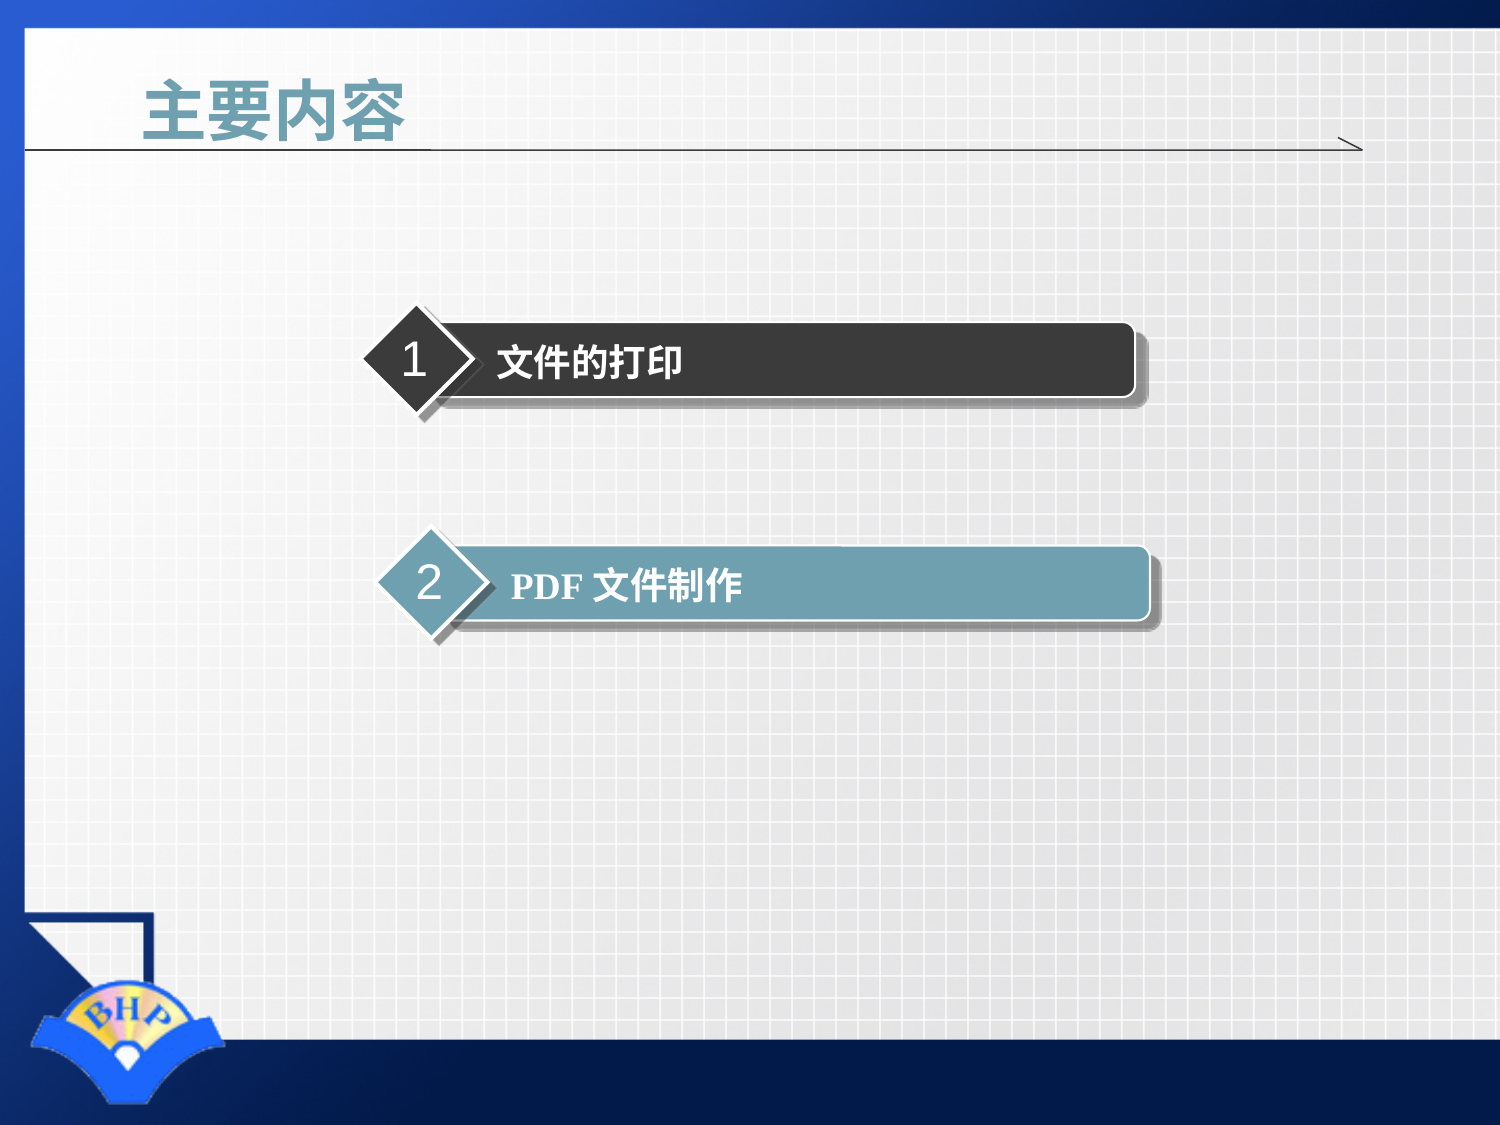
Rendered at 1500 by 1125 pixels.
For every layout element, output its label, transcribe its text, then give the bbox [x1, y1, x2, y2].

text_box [374, 525, 1151, 639]
picture [0, 0, 1500, 1125]
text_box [359, 302, 1136, 416]
title 主要内容 [125, 62, 1388, 155]
